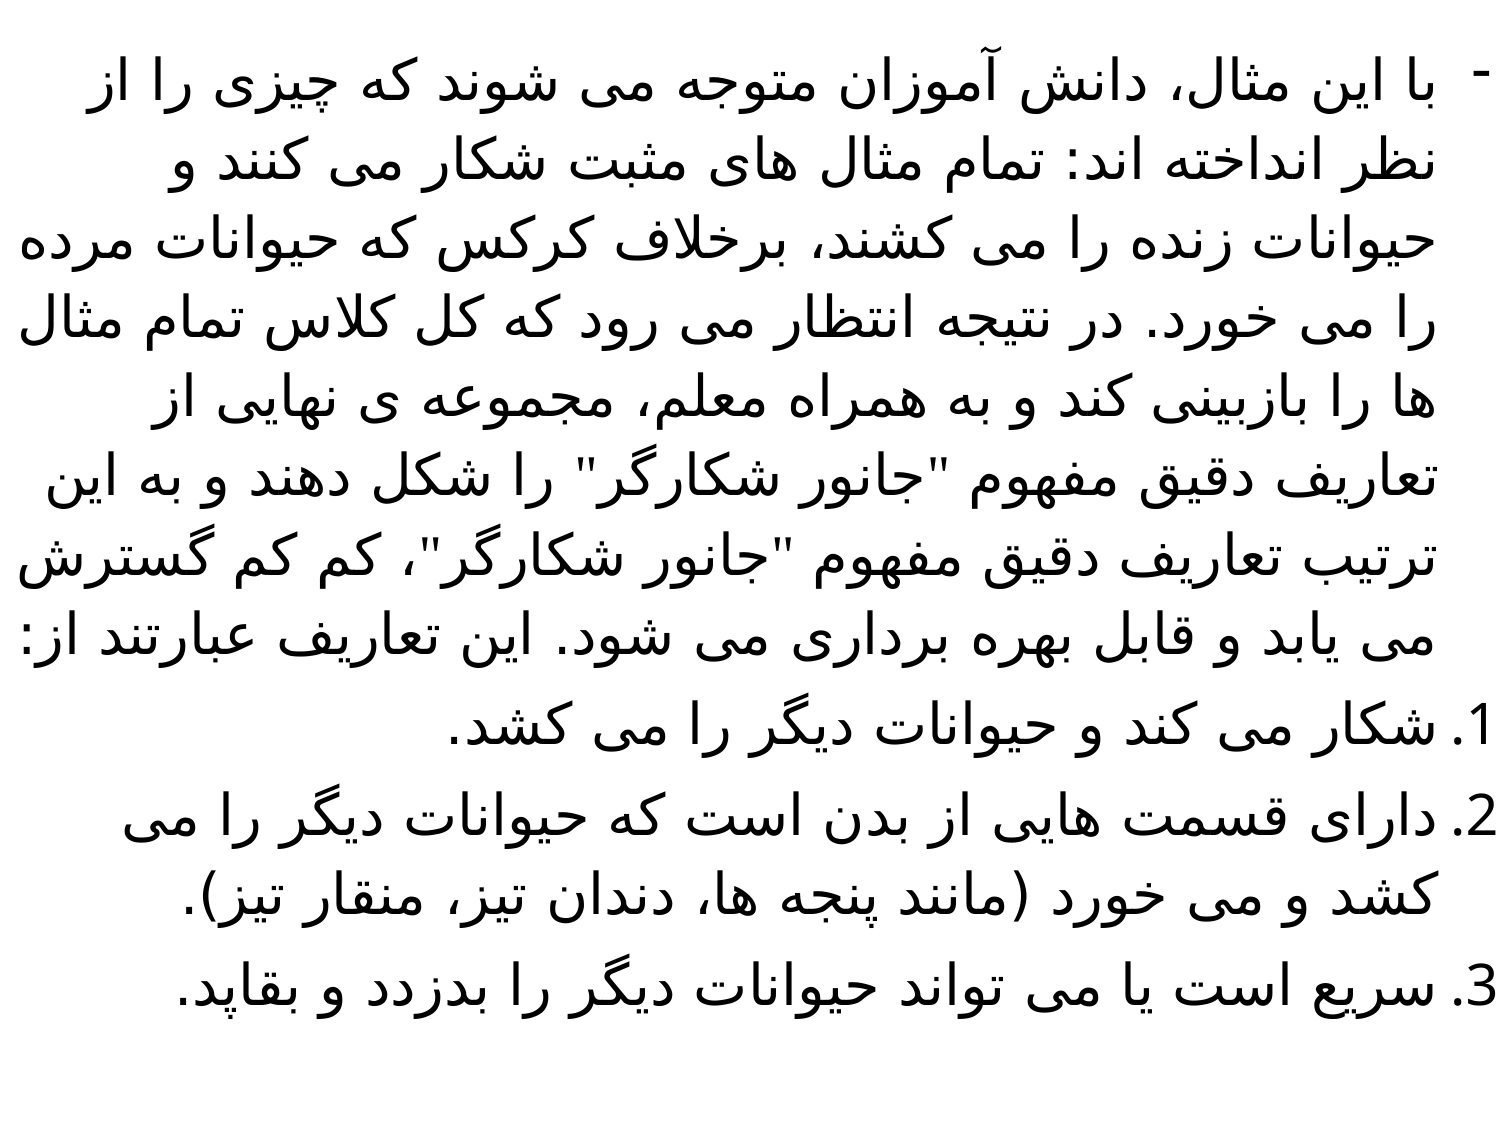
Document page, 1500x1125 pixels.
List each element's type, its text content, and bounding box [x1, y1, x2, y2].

list با این مثال، دانش آموزان متوجه می شوند که چیزی را از نظر انداخته اند: تمام مثال های مثبت شکار می کنند و حیوانات زنده را می کشند، برخلاف کرکس که حیوانات مرده را می خورد. در نتیجه انتظار می رود که کل کلاس تمام مثال ها را بازبینی کند و به همراه معلم، مجموعه ی نهایی از تعاریف دقیق مفهوم "جانور شکارگر" را شکل دهند و به این ترتیب تعاریف دقیق مفهوم "جانور شکارگر"، کم کم گسترش می یابد و قابل بهره برداری می شود. این تعاریف عبارتند از: شکار می کند و حیوانات دیگر را می کشد. دارای قسمت هایی از بدن است که حیوانات دیگر را می کشد و می خورد (مانند پنجه ها، دندان تیز، منقار تیز). سریع است یا می تواند حیوانات دیگر را بدزدد و بقاپد. [0, 24, 1500, 1100]
